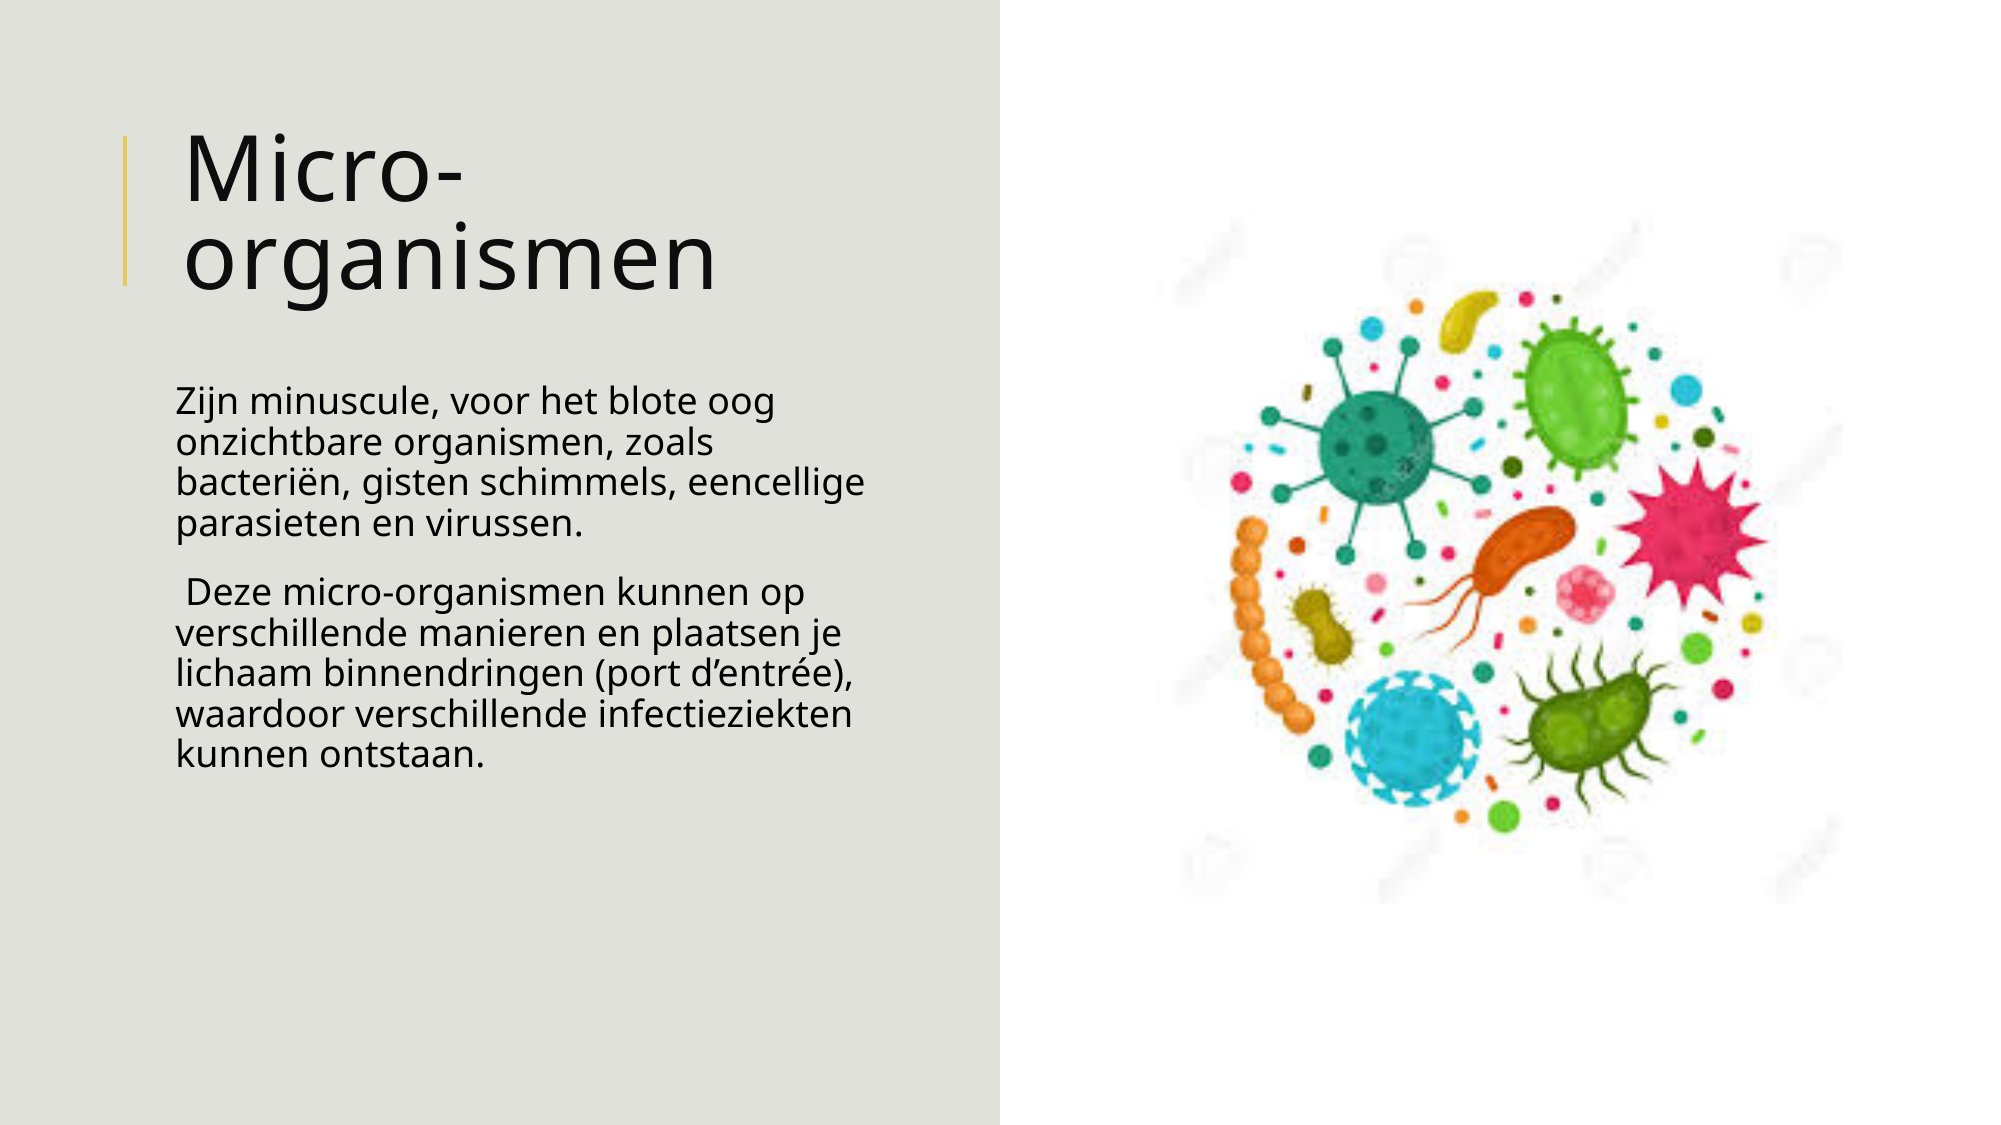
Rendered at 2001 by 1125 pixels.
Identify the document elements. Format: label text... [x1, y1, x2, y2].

picture [1157, 209, 1843, 917]
list Zijn minuscule, voor het blote oog onzichtbare organismen, zoals bacteriën, gisten schimmels, eencellige parasieten en virussen. Deze micro-organismen kunnen op verschillende manieren en plaatsen je lichaam binnendringen (port d’entrée), waardoor verschillende infectieziekten kunnen ontstaan. [168, 375, 888, 1020]
title Micro-organismen [168, 75, 888, 363]
text_box [0, 0, 1001, 1125]
